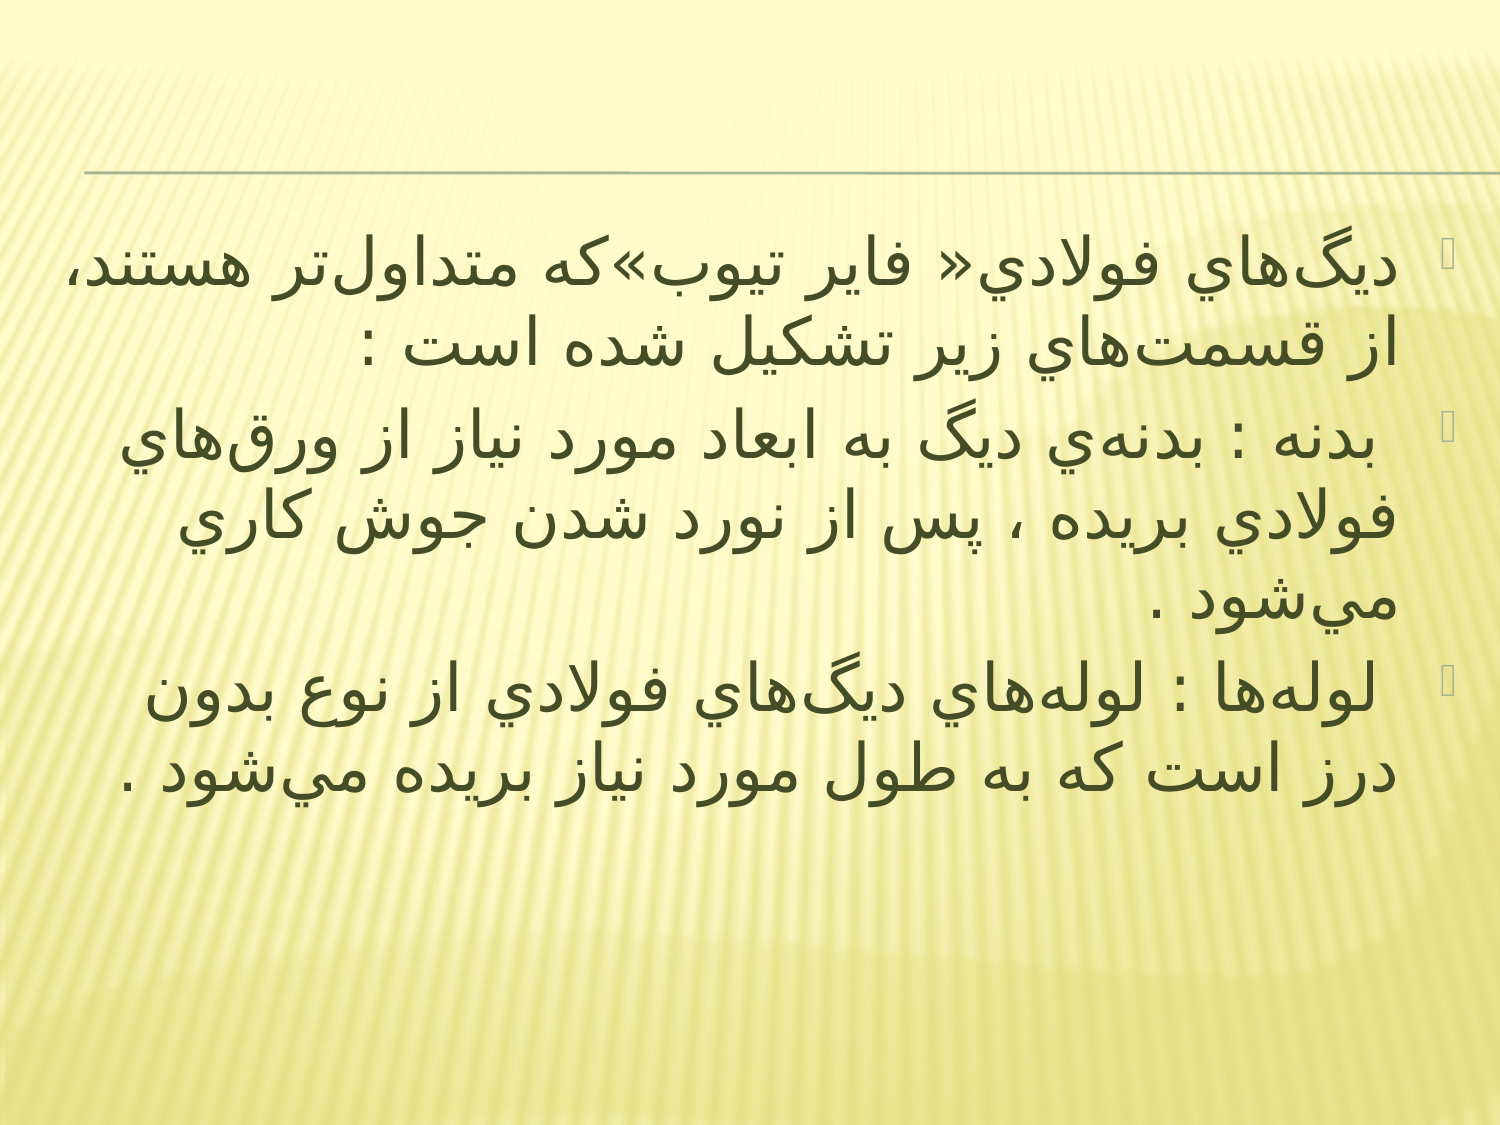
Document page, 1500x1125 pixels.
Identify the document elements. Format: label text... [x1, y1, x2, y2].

list ديگ‌هاي فولادي« فاير تيوب»كه متداول‌تر هستند، از قسمت‌هاي زير تشكيل شده است : بدنه : بدنه‌ي ديگ به ابعاد مورد نياز از ورق‌هاي فولادي بريده ، پس از نورد شدن جوش كاري مي‌شود . لوله‌ها : لوله‌هاي ديگ‌هاي فولادي از نوع بدون درز است كه به طول مورد نياز بريده مي‌شود . [46, 210, 1472, 954]
